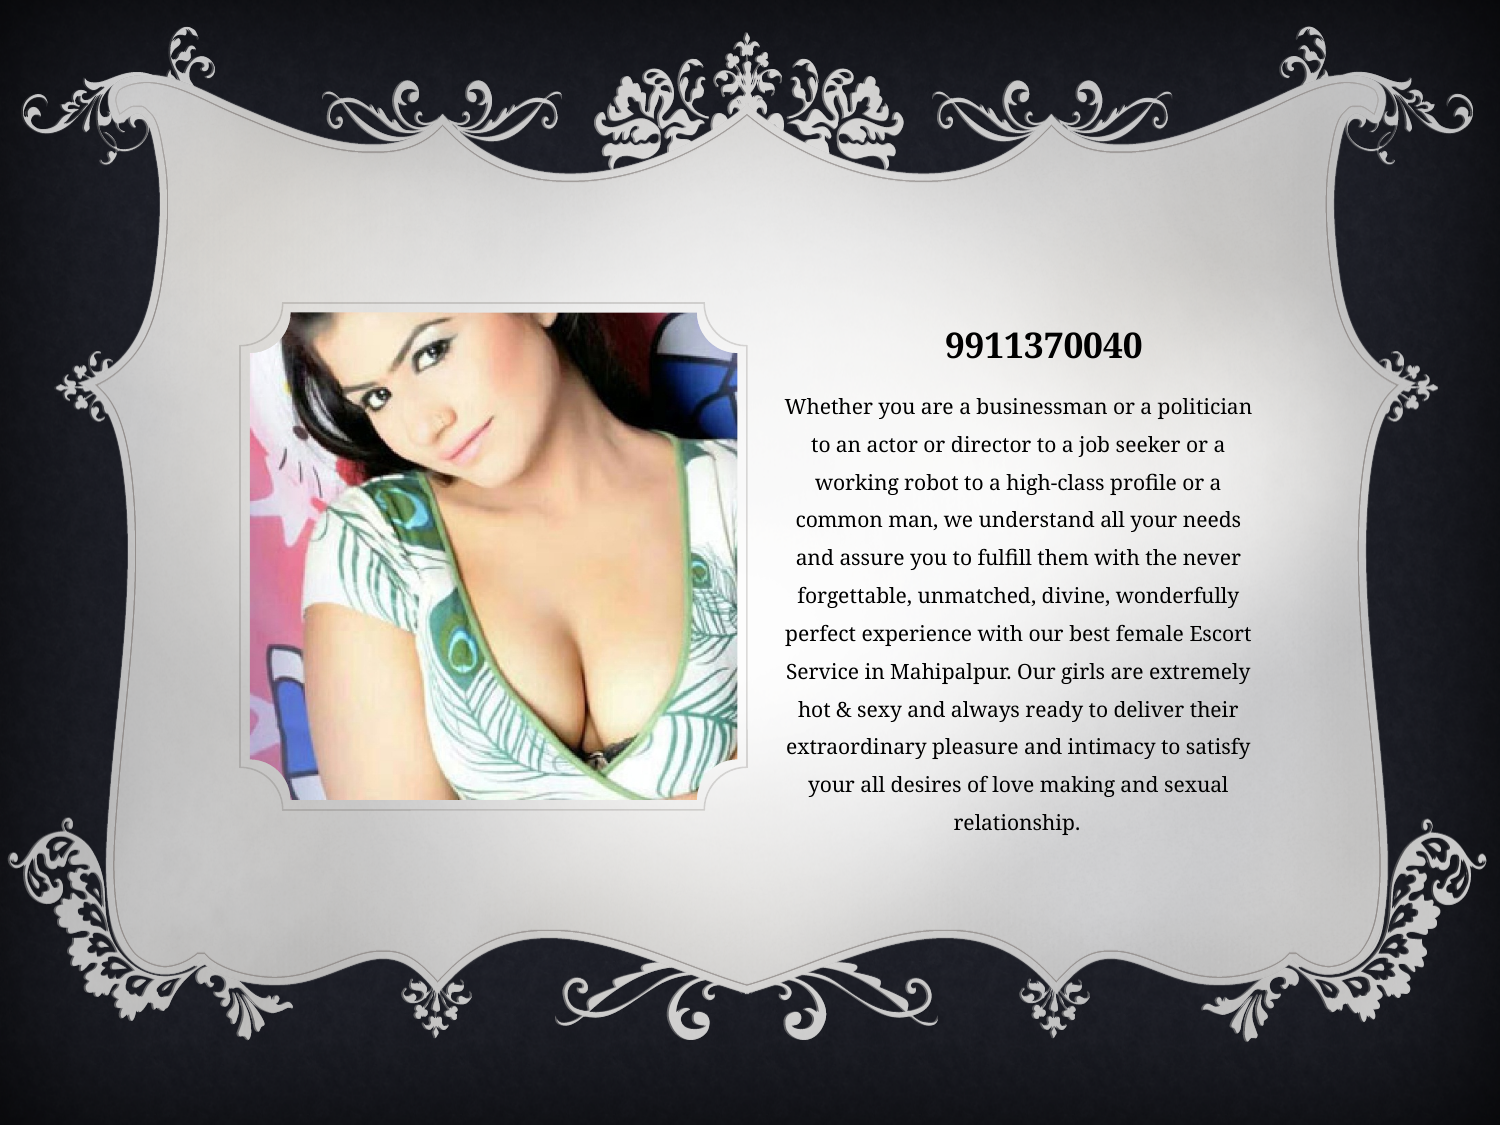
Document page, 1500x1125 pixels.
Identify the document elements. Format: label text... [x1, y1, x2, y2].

list Whether you are a businessman or a politician to an actor or director to a job seeker or a working robot to a high-class profile or a common man, we understand all your needs and assure you to fulfill them with the never forgettable, unmatched, divine, wonderfully perfect experience with our best female Escort Service in Mahipalpur. Our girls are extremely hot & sexy and always ready to deliver their extraordinary pleasure and intimacy to satisfy your all desires of love making and sexual relationship. [762, 373, 1275, 846]
picture [0, 0, 1500, 1125]
title 9911370040 [812, 275, 1275, 373]
